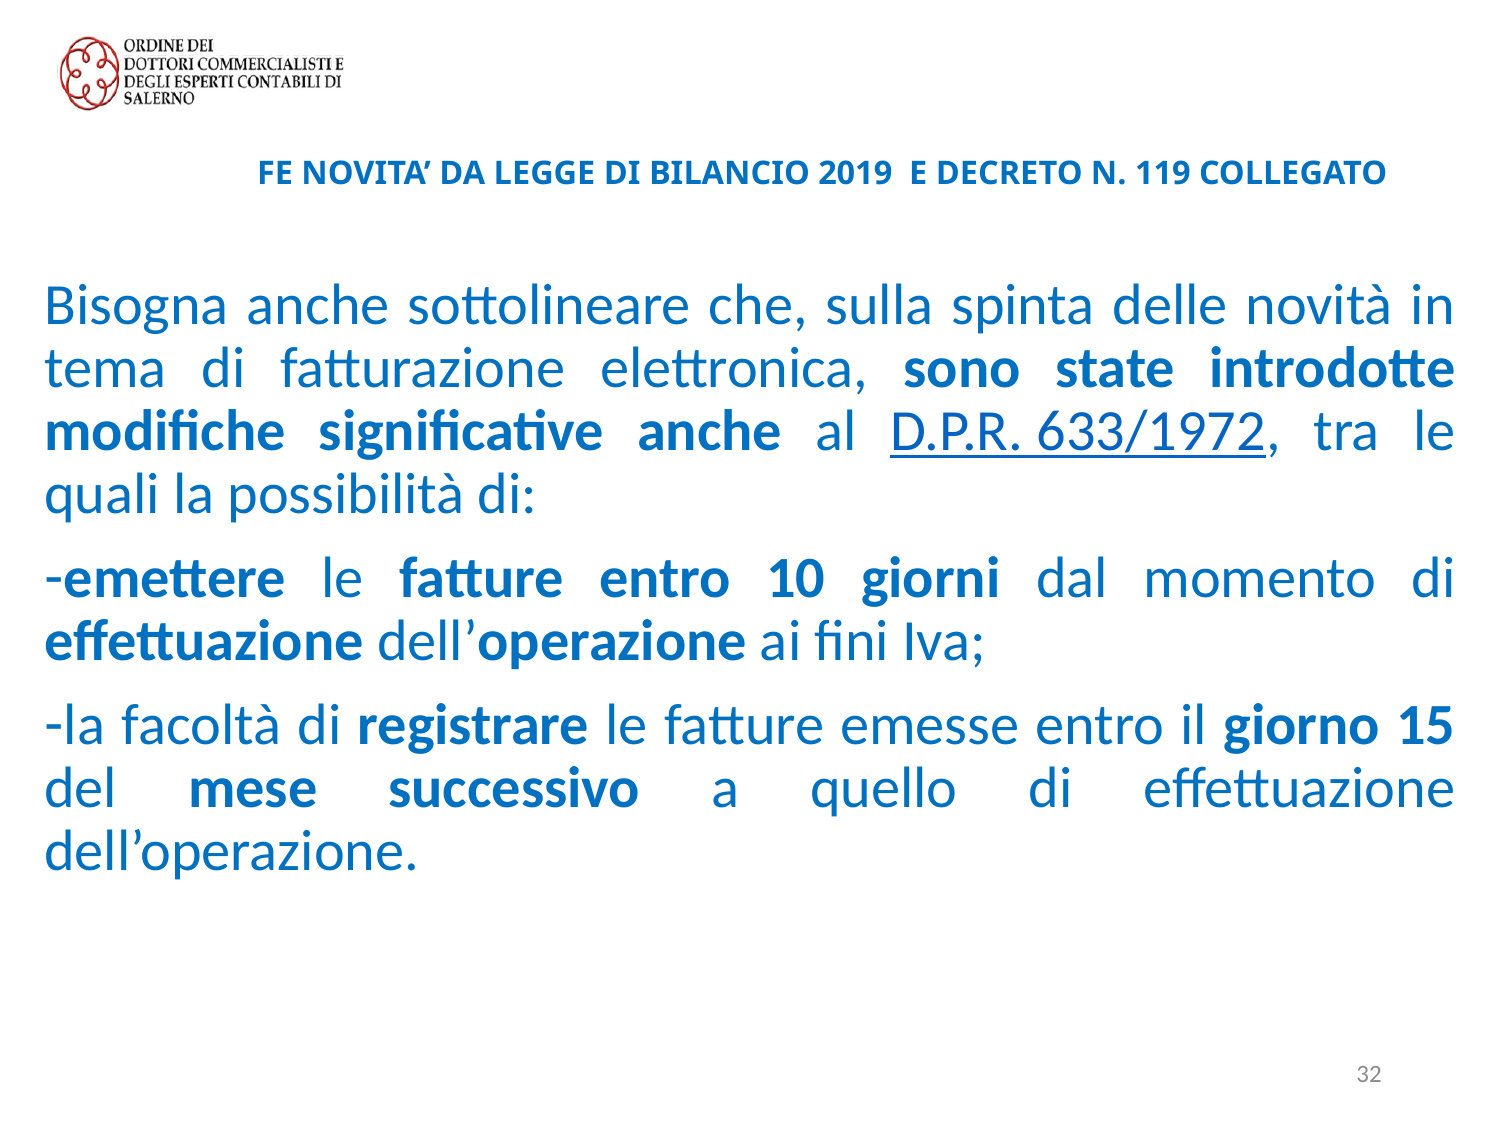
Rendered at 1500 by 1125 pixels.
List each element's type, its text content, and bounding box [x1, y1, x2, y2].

slide_number 32 [1059, 1042, 1397, 1103]
list Bisogna anche sottolineare che, sulla spinta delle novità in tema di fatturazione elettronica, sono state introdotte modifiche significative anche al D.P.R. 633/1972, tra le quali la possibilità di: emettere le fatture entro 10 giorni dal momento di effettuazione dell’operazione ai fini Iva; la facoltà di registrare le fatture emesse entro il giorno 15 del mese successivo a quello di effettuazione dell’operazione. [29, 267, 1471, 953]
title FE NOVITA’ DA LEGGE DI BILANCIO 2019 E DECRETO N. 119 COLLEGATO [242, 149, 1425, 202]
picture [53, 30, 348, 112]
